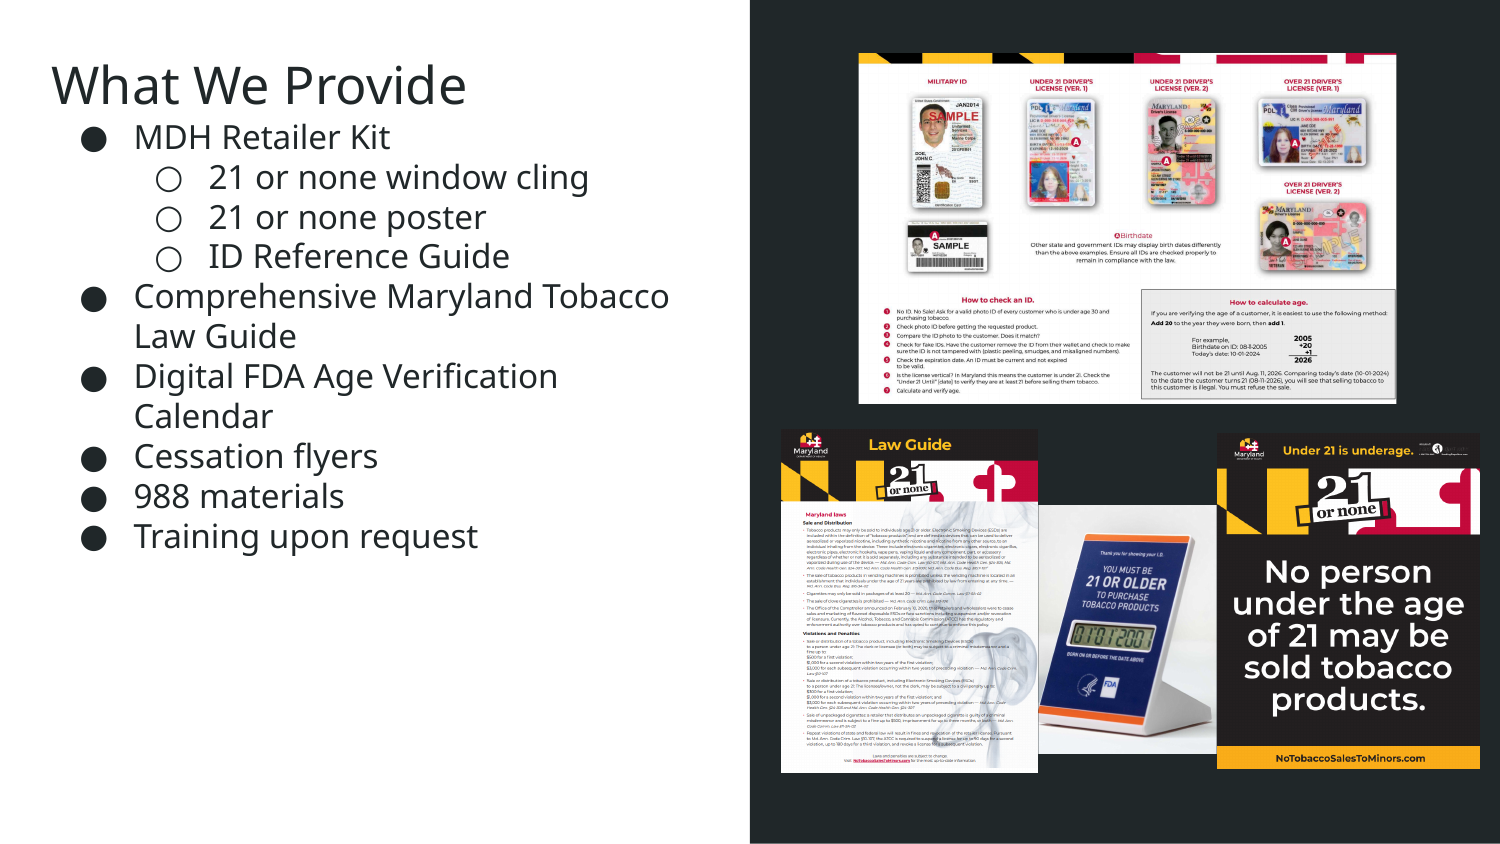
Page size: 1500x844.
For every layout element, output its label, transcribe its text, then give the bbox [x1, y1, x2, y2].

picture [858, 52, 1397, 404]
picture [780, 429, 1481, 773]
list What We Provide [36, 0, 714, 236]
title MDH Retailer Kit 21 or none window cling 21 or none poster ID Reference Guide Comprehensive Maryland Tobacco Law Guide Digital FDA Age Verification Calendar Cessation flyers 988 materials Training upon request [43, 322, 708, 571]
